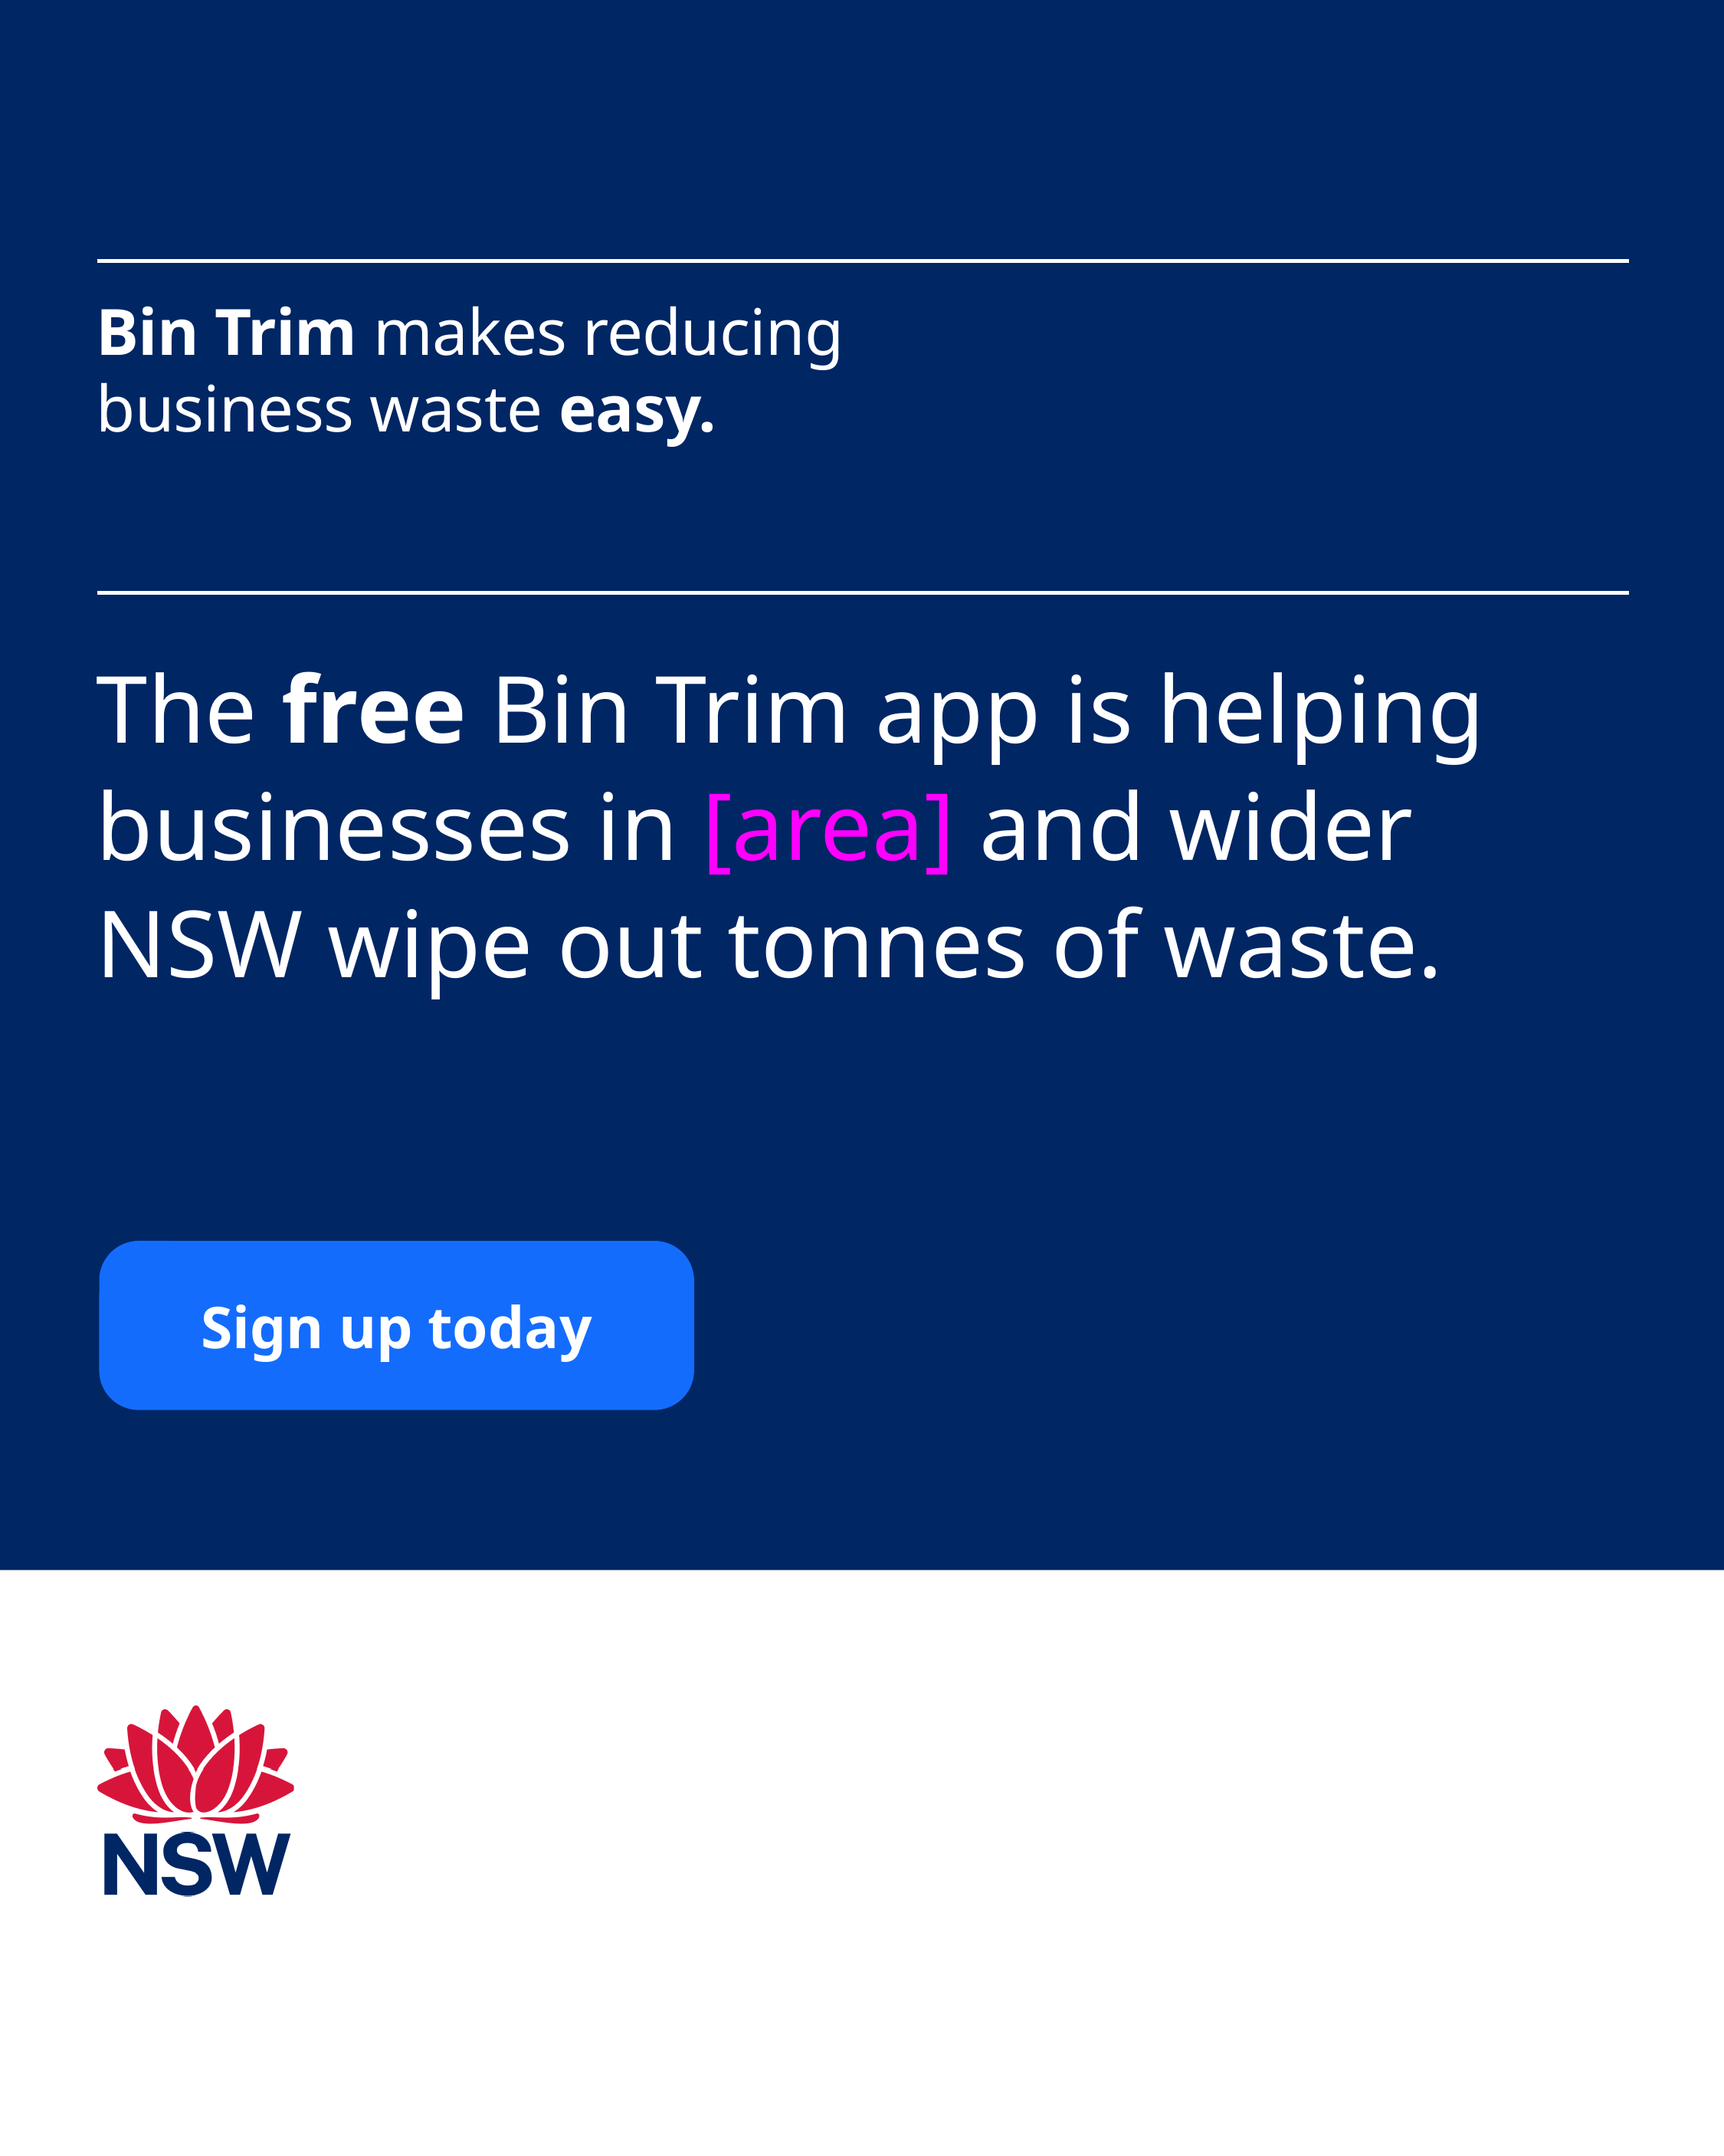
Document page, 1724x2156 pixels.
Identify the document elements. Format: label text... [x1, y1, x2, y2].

list The free Bin Trim app is helping businesses in [area] and wider NSW wipe out tonnes of waste. [84, 638, 1627, 1386]
text_box Sign up today [98, 1239, 695, 1411]
picture [0, 0, 1724, 2156]
